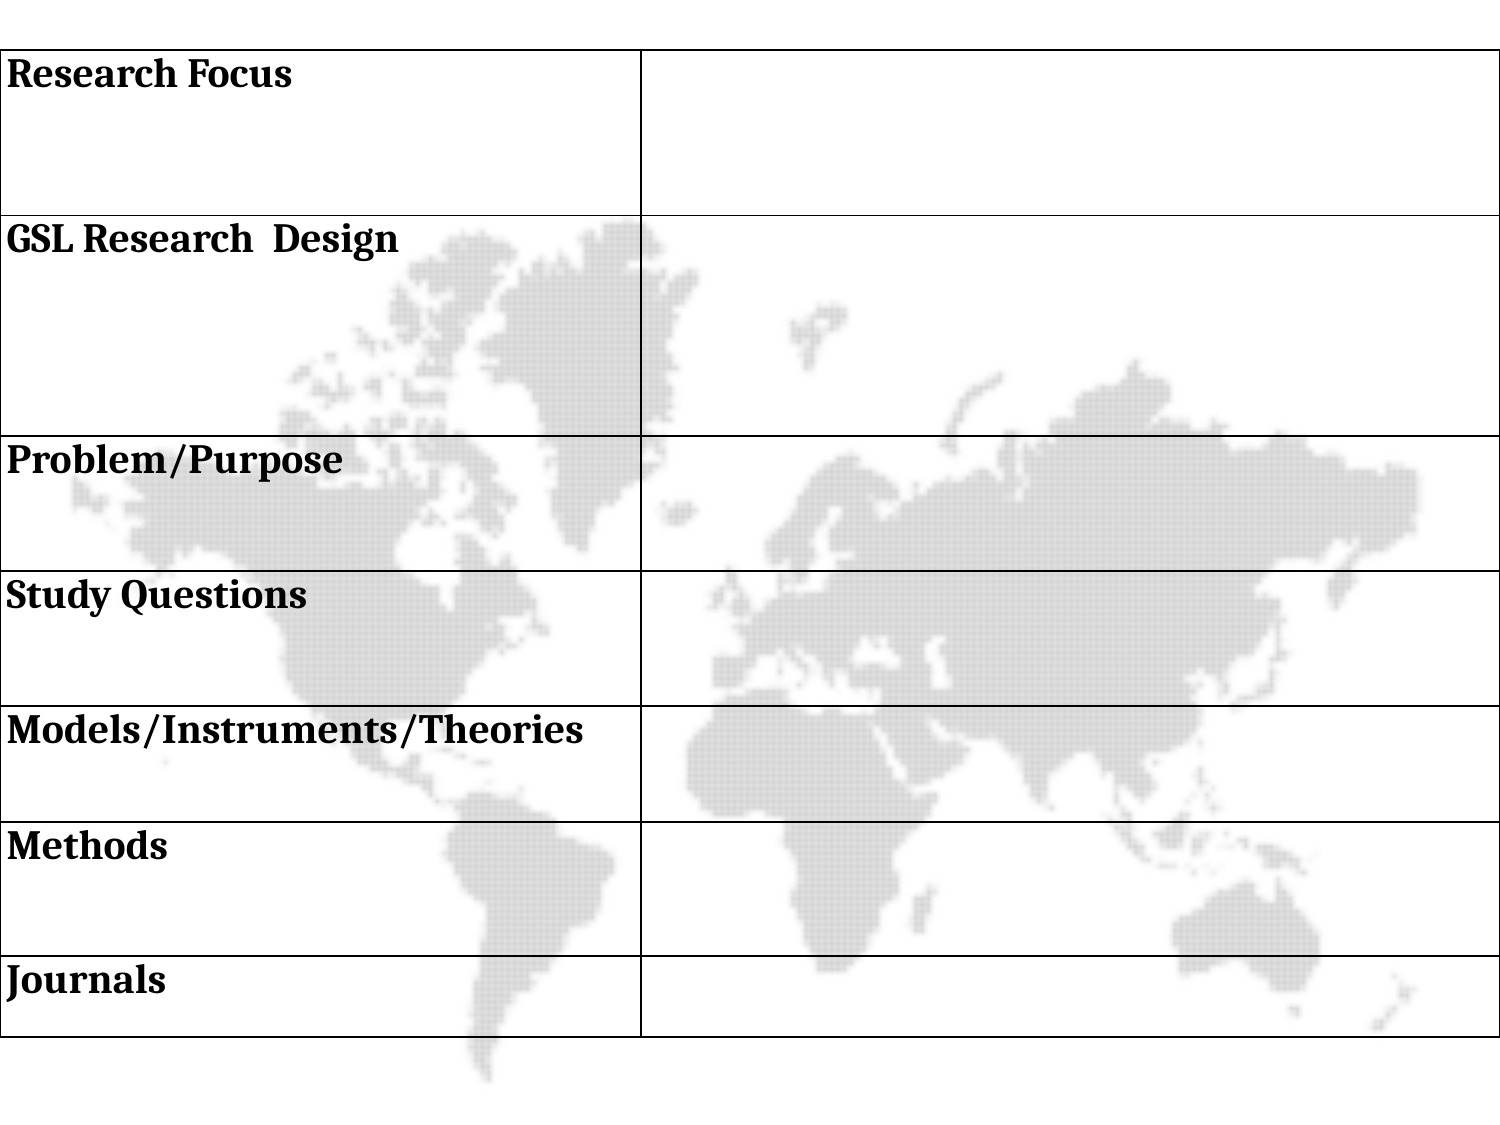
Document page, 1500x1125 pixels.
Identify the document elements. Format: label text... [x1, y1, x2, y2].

table_header Research Focus [1, 51, 640, 111]
table_header [642, 51, 1499, 111]
picture [0, 112, 1500, 1125]
